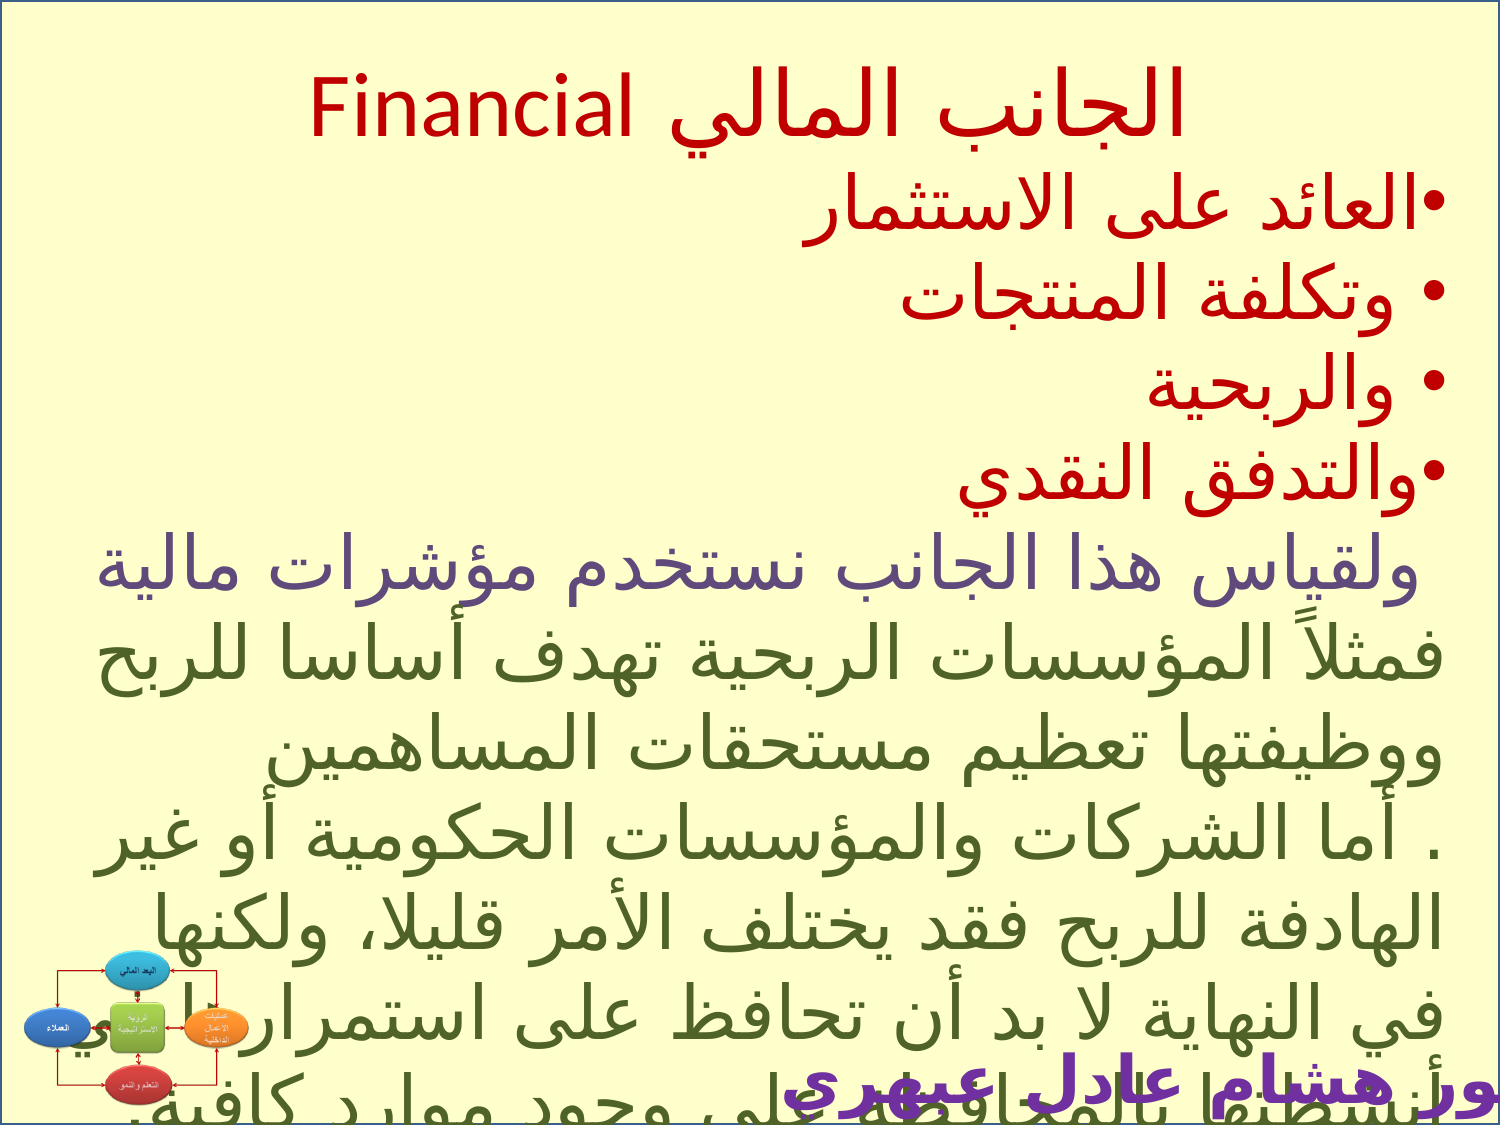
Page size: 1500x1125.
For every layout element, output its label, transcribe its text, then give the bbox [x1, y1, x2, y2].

text_box الجانب المالي Financial العائد على الاستثمار وتكلفة المنتجات والربحية والتدفق النقدي ولقياس هذا الجانب نستخدم مؤشرات مالية فمثلاً المؤسسات الربحية تهدف أساسا للربح ووظيفتها تعظيم مستحقات المساهمين . أما الشركات والمؤسسات الحكومية أو غير الهادفة للربح فقد يختلف الأمر قليلا، ولكنها في النهاية لا بد أن تحافظ على استمرارها في أنشطتها بالمحافظة على وجود موارد كافية. [37, 37, 1463, 1125]
picture [21, 949, 251, 1107]
text_box [0, 0, 1500, 1125]
text_box الدكتور هشام عادل عبهري [765, 1029, 1500, 1124]
